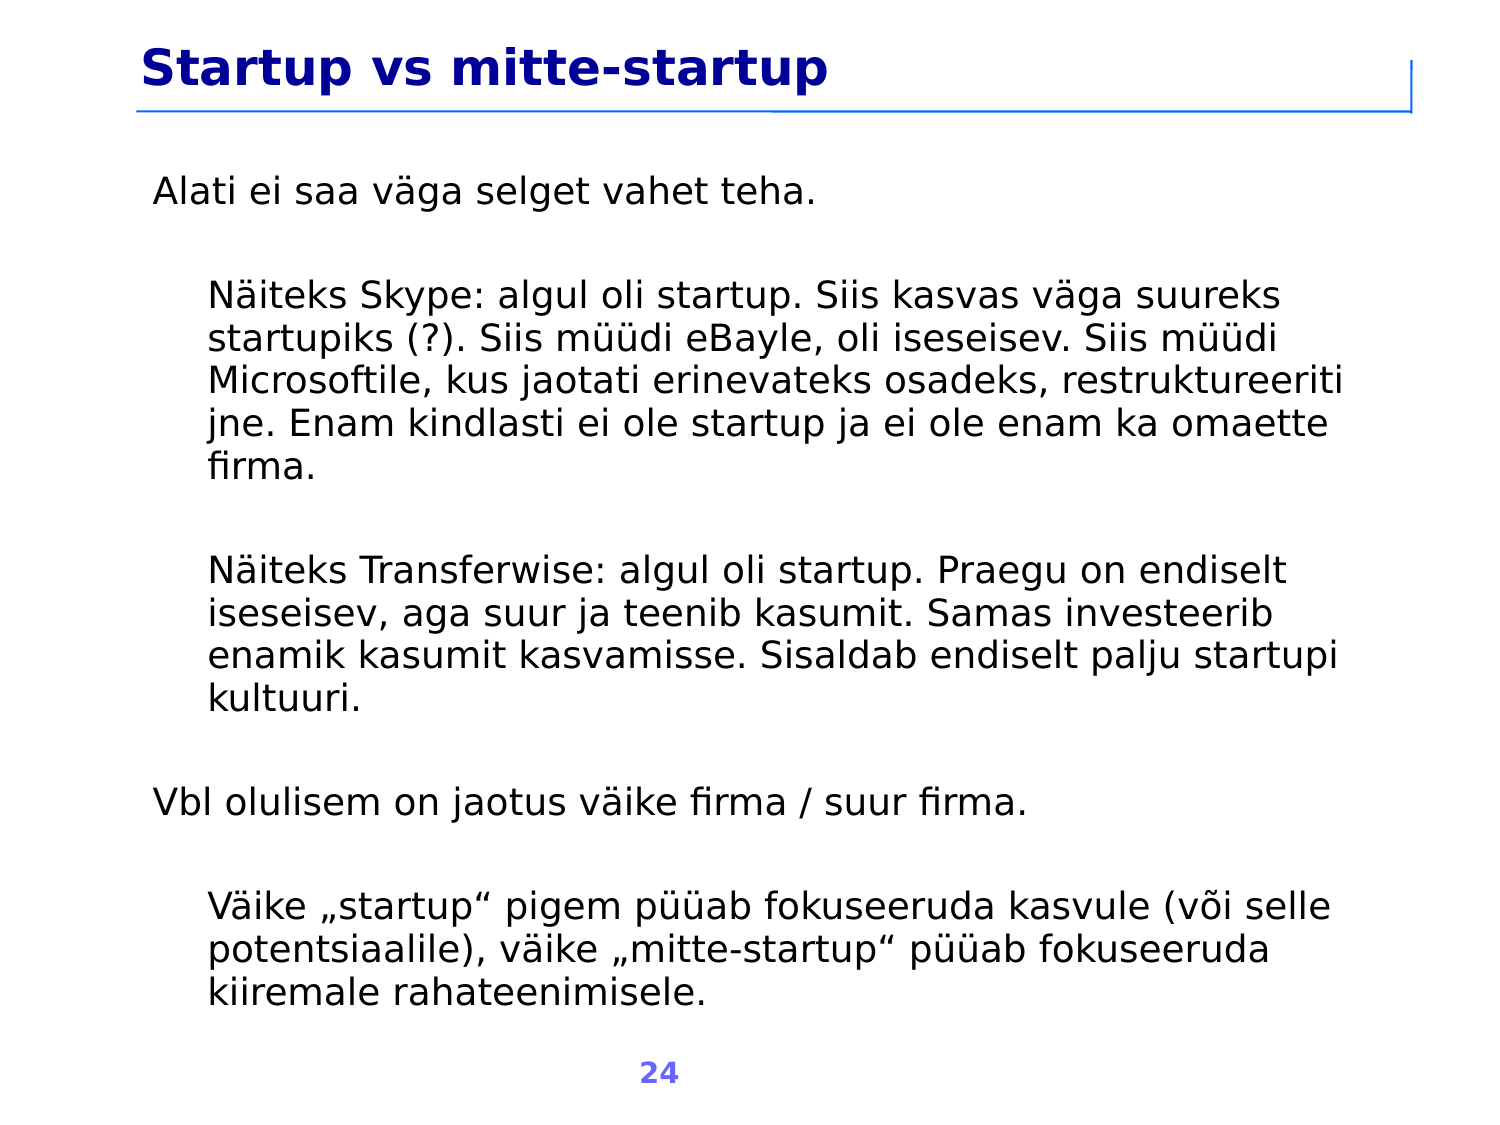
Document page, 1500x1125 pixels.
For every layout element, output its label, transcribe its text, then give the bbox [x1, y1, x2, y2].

text_box Alati ei saa väga selget vahet teha. Näiteks Skype: algul oli startup. Siis kasvas väga suureks startupiks (?). Siis müüdi eBayle, oli iseseisev. Siis müüdi Microsoftile, kus jaotati erinevateks osadeks, restruktureeriti jne. Enam kindlasti ei ole startup ja ei ole enam ka omaette firma. Näiteks Transferwise: algul oli startup. Praegu on endiselt iseseisev, aga suur ja teenib kasumit. Samas investeerib enamik kasumit kasvamisse. Sisaldab endiselt palju startupi kultuuri. Vbl olulisem on jaotus väike firma / suur firma. Väike „startup“ pigem püüab fokuseeruda kasvule (või selle potentsiaalile), väike „mitte-startup“ püüab fokuseeruda kiiremale rahateenimisele. [137, 162, 1425, 1068]
text_box Startup vs mitte-startup [124, 0, 1400, 138]
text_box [137, 61, 1412, 113]
